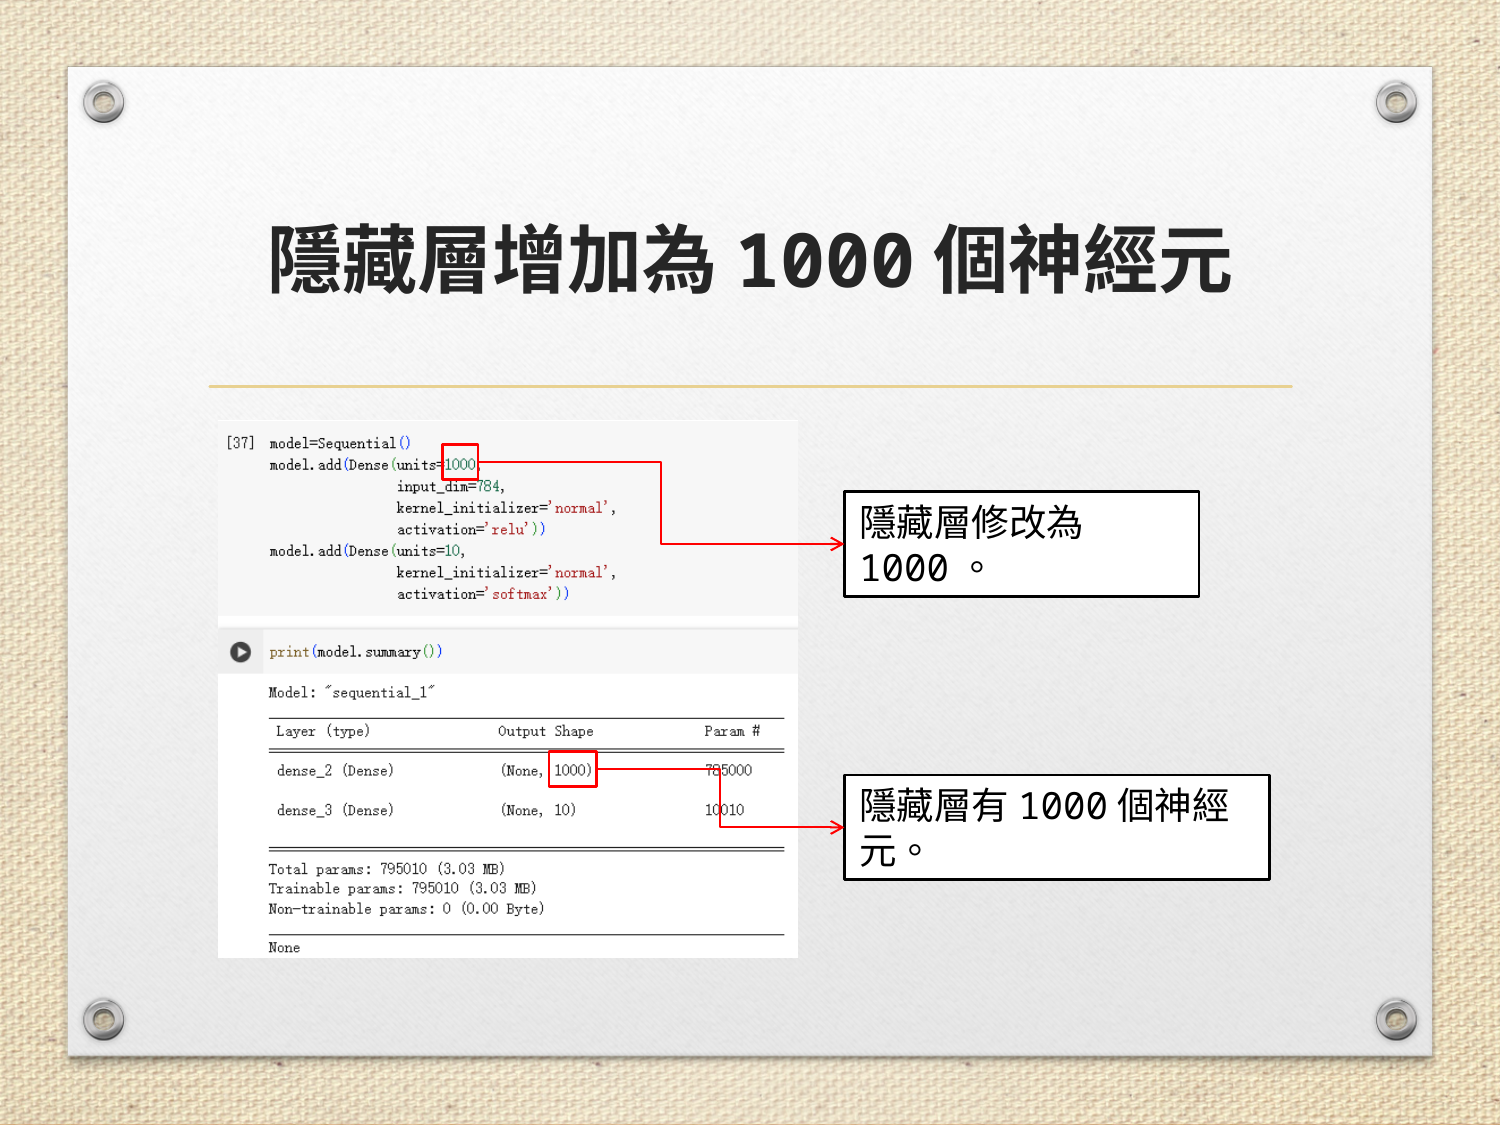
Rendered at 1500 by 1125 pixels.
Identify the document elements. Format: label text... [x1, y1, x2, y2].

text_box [596, 768, 845, 806]
title 隱藏層增加為1000個神經元 [193, 150, 1309, 365]
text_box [478, 461, 845, 523]
picture [0, 0, 1500, 1125]
text_box 隱藏層修改為1000。 [843, 490, 1200, 598]
list [193, 408, 1309, 974]
text_box 隱藏層有1000個神經元。 [843, 774, 1271, 881]
